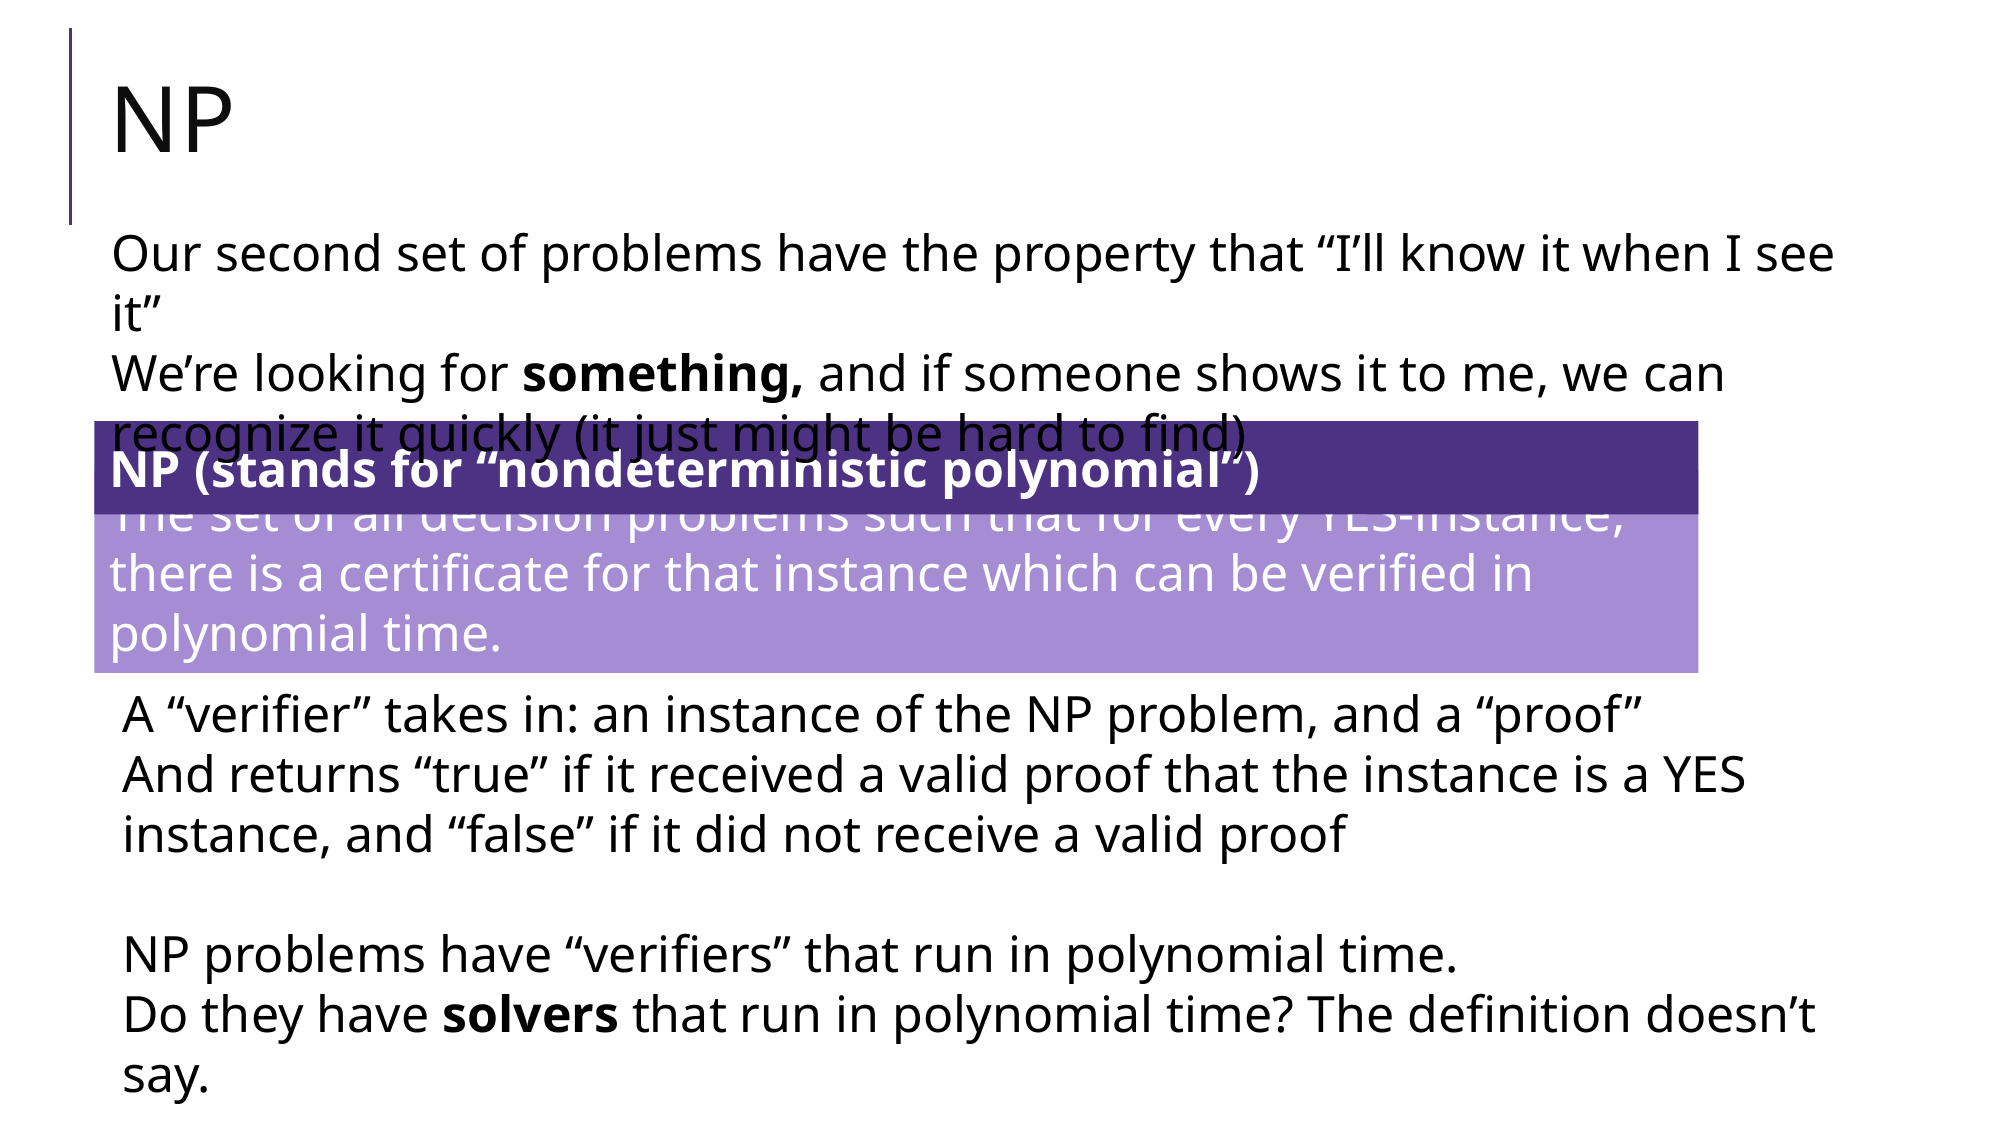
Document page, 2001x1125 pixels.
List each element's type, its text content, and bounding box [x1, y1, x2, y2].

text_box A “verifier” takes in: an instance of the NP problem, and a “proof” And returns “true” if it received a valid proof that the instance is a YES instance, and “false” if it did not receive a valid proof NP problems have “verifiers” that run in polynomial time. Do they have solvers that run in polynomial time? The definition doesn’t say. [107, 675, 1930, 1111]
title NP [94, 43, 1930, 210]
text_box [94, 420, 1699, 674]
text_box Our second set of problems have the property that “I’ll know it when I see it” We’re looking for something, and if someone shows it to me, we can recognize it quickly (it just might be hard to find) [96, 213, 1906, 469]
